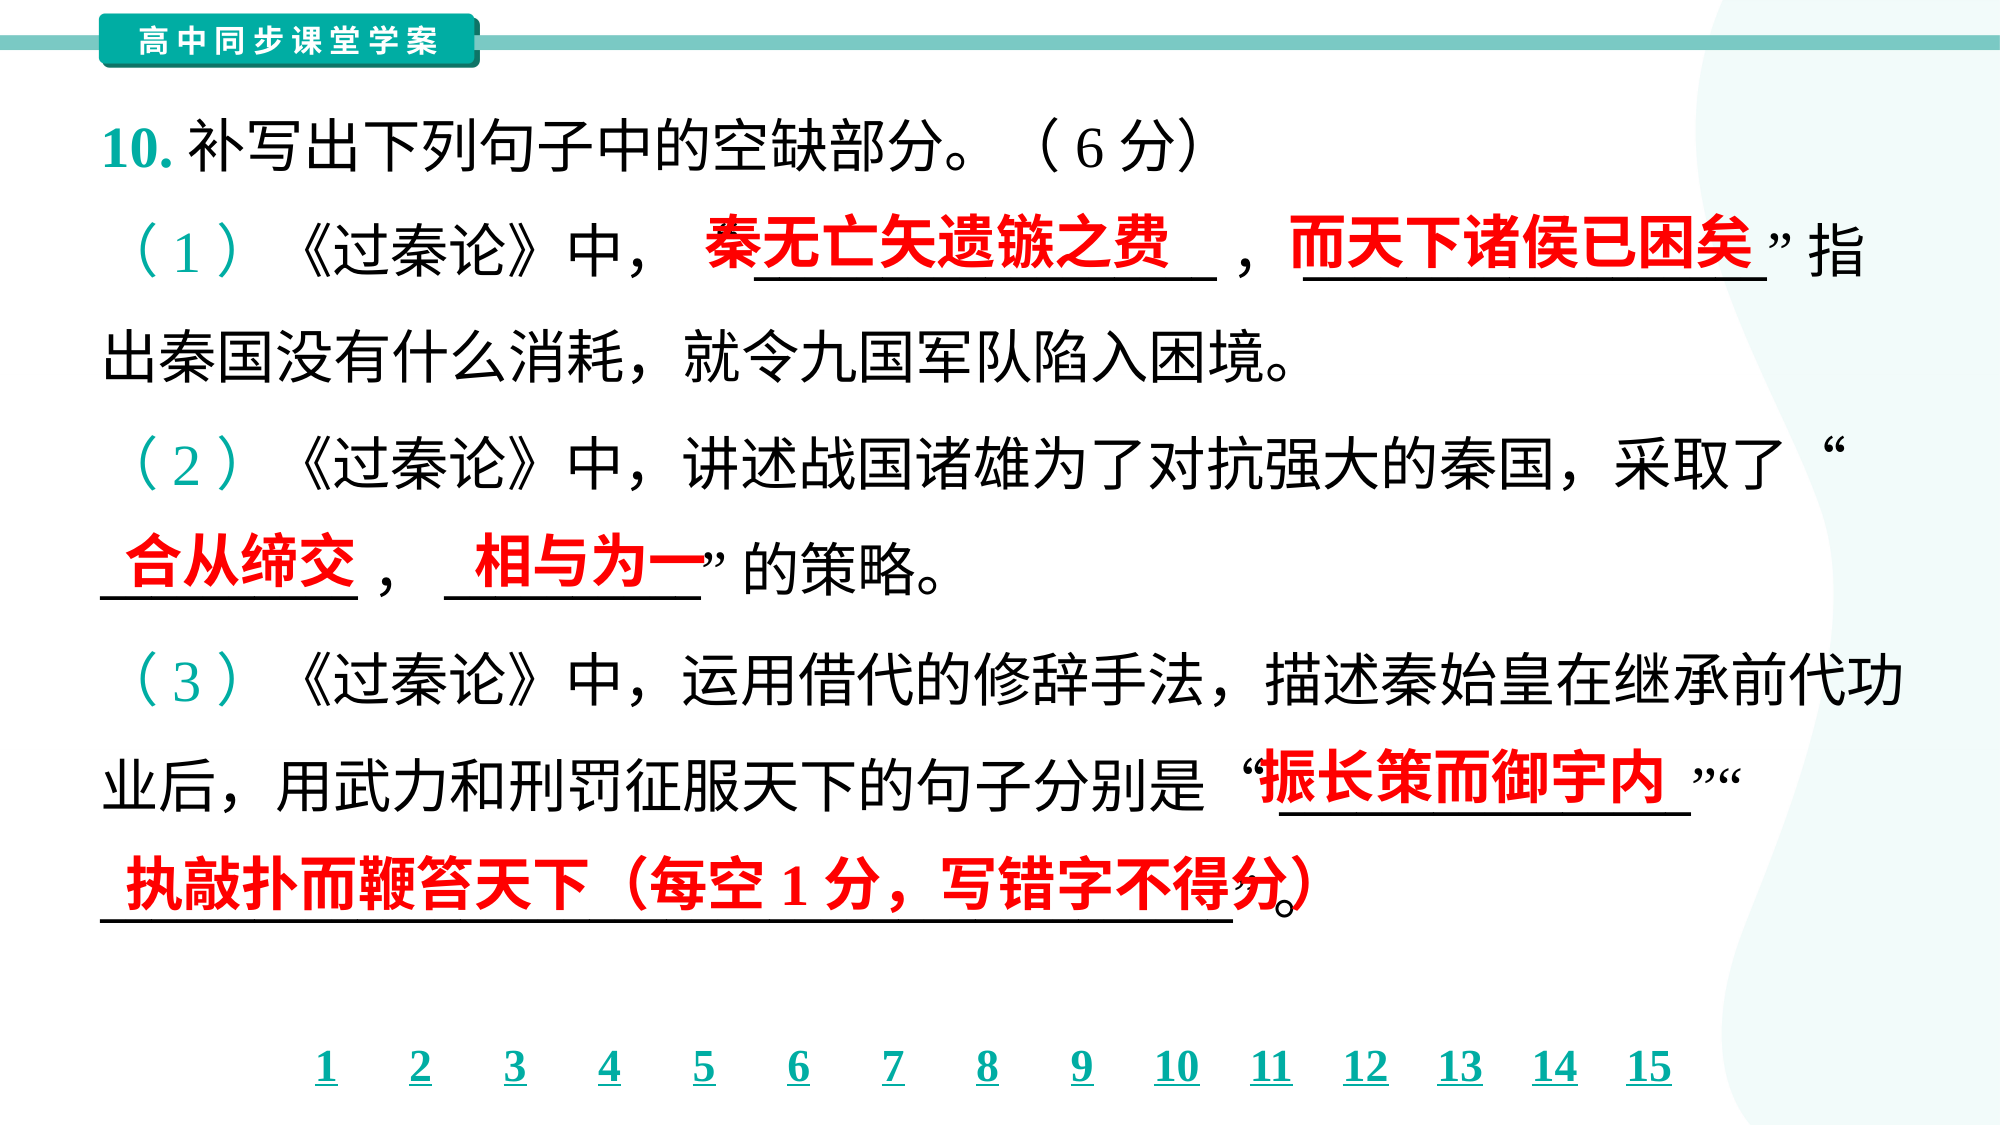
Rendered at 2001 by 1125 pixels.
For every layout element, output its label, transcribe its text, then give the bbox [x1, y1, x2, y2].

text_box （1）《过秦论》中，“__________________，__________________”指 出秦国没有什么消耗，就令九国军队陷入困境。 （2）《过秦论》中，讲述战国诸雄为了对抗强大的秦国，采取了“ __________，__________”的策略。 [100, 178, 1899, 604]
text_box （3）《过秦论》中，运用借代的修辞手法，描述秦始皇在继承前代功 业后，用武力和刑罚征服天下的句子分别是“________________”“ ____________________________________________”。 [100, 607, 1899, 926]
text_box 10.补写出下列句子中的空缺部分。（6分） [100, 76, 1899, 178]
picture [0, 0, 2000, 1125]
text_box 相与为一 [452, 491, 729, 594]
text_box 秦无亡矢遗镞之费 [682, 173, 1194, 276]
text_box 合从缔交 [102, 491, 379, 594]
text_box 执敲扑而鞭笞天下（每空1分，写错字不得分） [114, 814, 1359, 917]
text_box 而天下诸侯已困矣 [1265, 173, 1777, 276]
text_box 振长策而御宇内 [1236, 708, 1689, 811]
